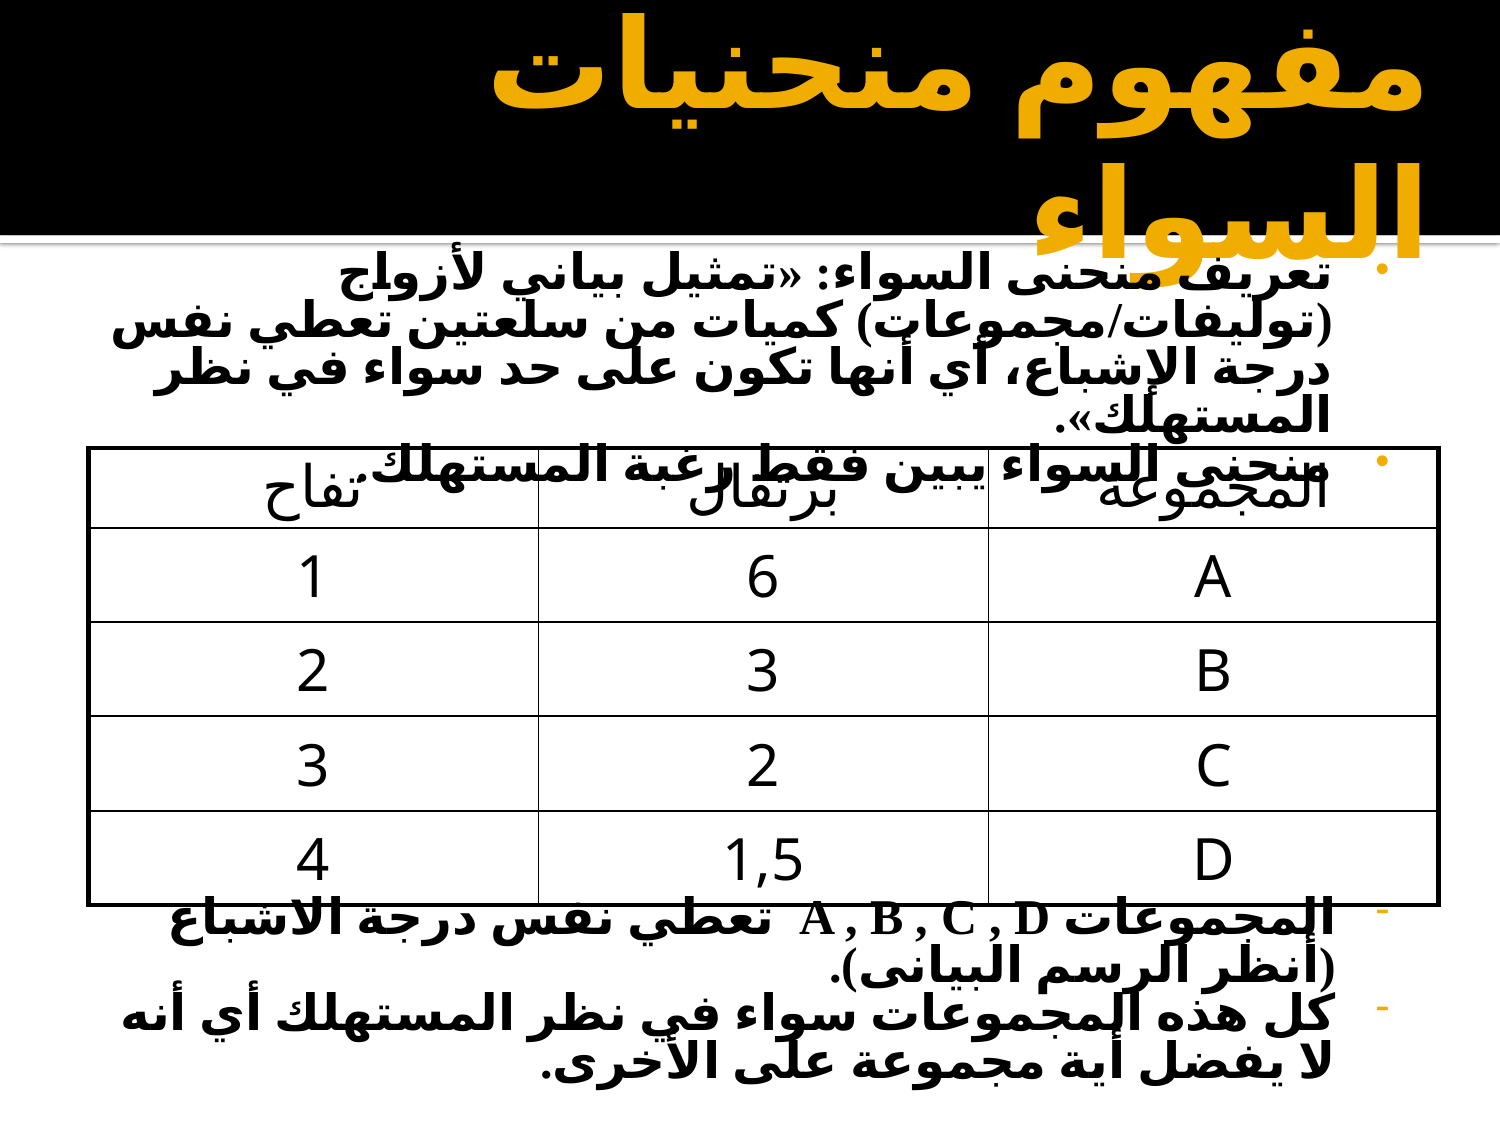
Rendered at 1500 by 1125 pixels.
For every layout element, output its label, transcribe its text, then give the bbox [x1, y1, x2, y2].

table_cell 6 [539, 529, 988, 621]
table_cell D [989, 812, 1436, 903]
table_cell 2 [539, 717, 988, 810]
title مفهوم منحنيات السواء [88, 30, 1439, 237]
table_cell A [989, 529, 1436, 621]
table_header برتقال [539, 498, 988, 527]
table_cell 1 [91, 529, 538, 621]
table_cell 3 [539, 623, 988, 715]
table_cell 2 [91, 623, 538, 715]
text_box تعريف منحنى السواء: «تمثيل بياني لأزواج (توليفات/مجموعات) كميات من سلعتين تعطي نفس درجة الإشباع، أي أنها تكون على حد سواء في نظر المستهلك». منحنى السواء يبين فقط رغبة المستهلك. [88, 243, 1424, 498]
table_cell 3 [91, 717, 538, 810]
table_header تفاح [91, 498, 538, 527]
table_header المجموعة [989, 450, 1436, 527]
table_cell 1,5 [539, 812, 988, 881]
table_cell 4 [91, 812, 538, 881]
list المجموعات A , B , C , D تعطي نفس درجة الاشباع (أنظر الرسم البيانى). كل هذه المجموعات سواء في نظر المستهلك أي أنه لا يفضل أية مجموعة على الأخرى. [76, 881, 1424, 1093]
table_cell C [989, 717, 1436, 810]
table_cell B [989, 623, 1436, 715]
